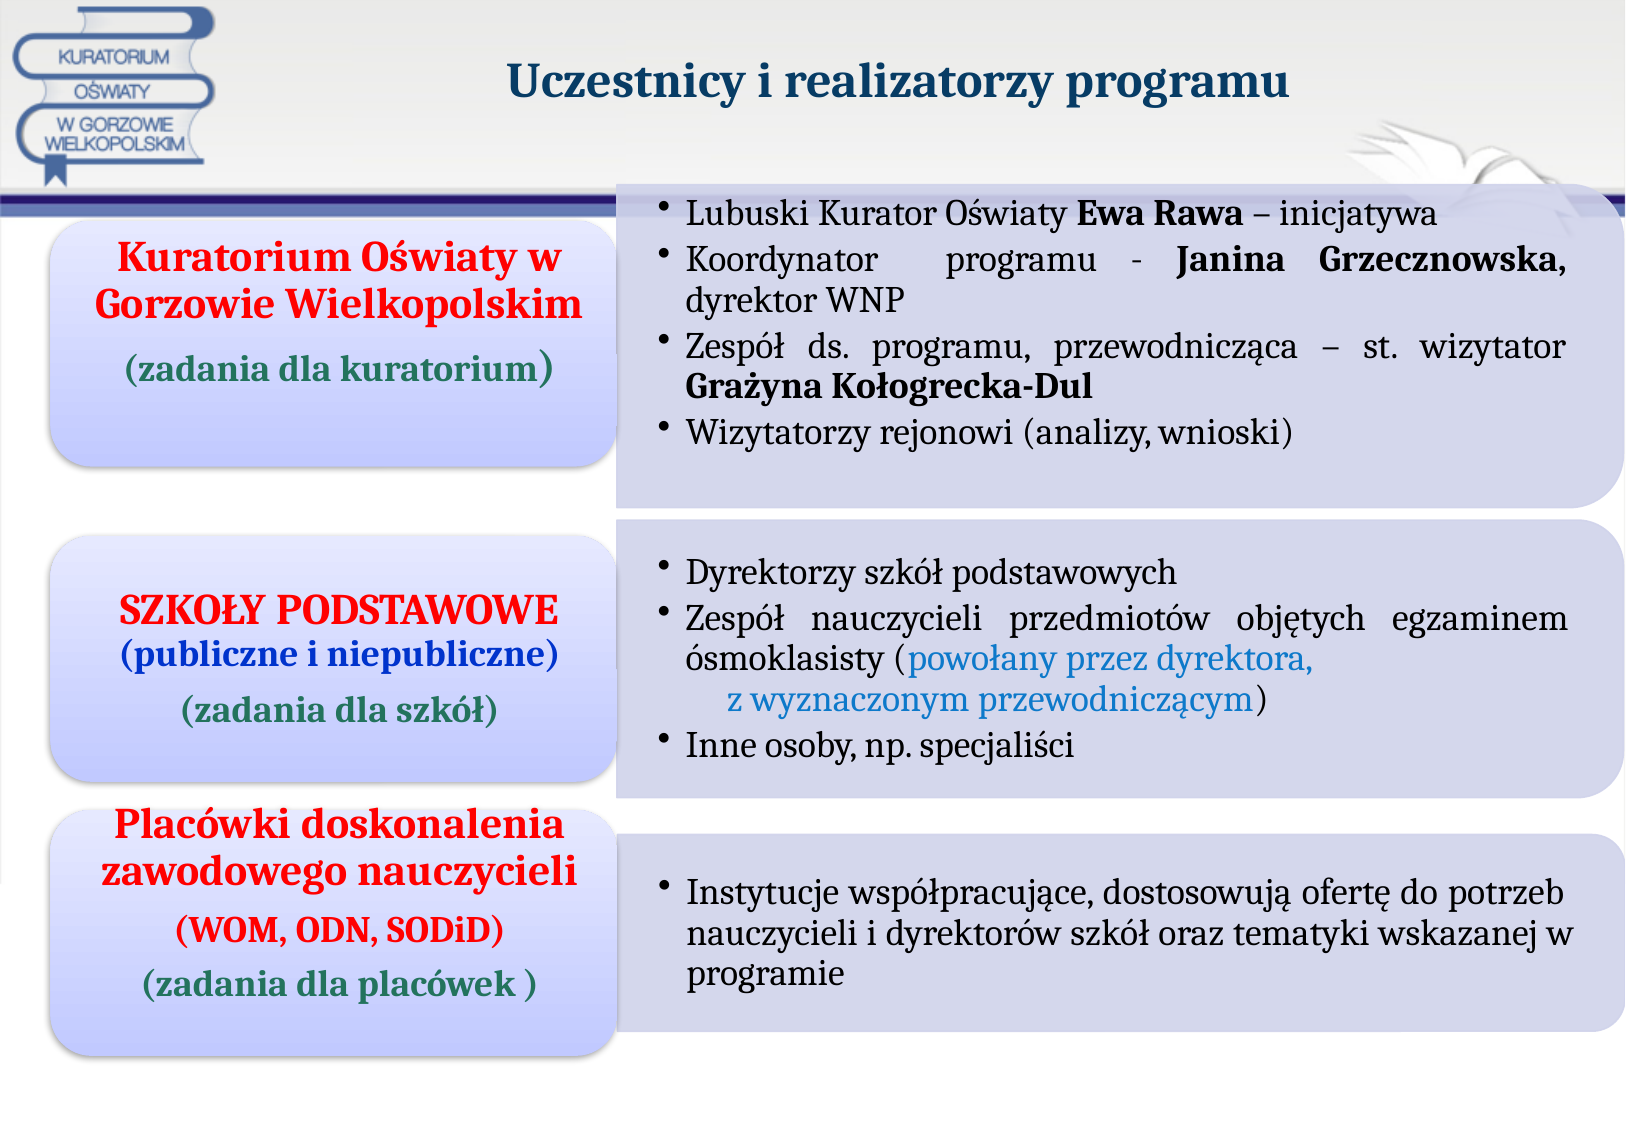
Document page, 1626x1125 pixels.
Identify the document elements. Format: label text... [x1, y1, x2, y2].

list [50, 184, 1625, 1057]
picture [0, 0, 1626, 1125]
title Uczestnicy i realizatorzy programu [210, 30, 1588, 182]
